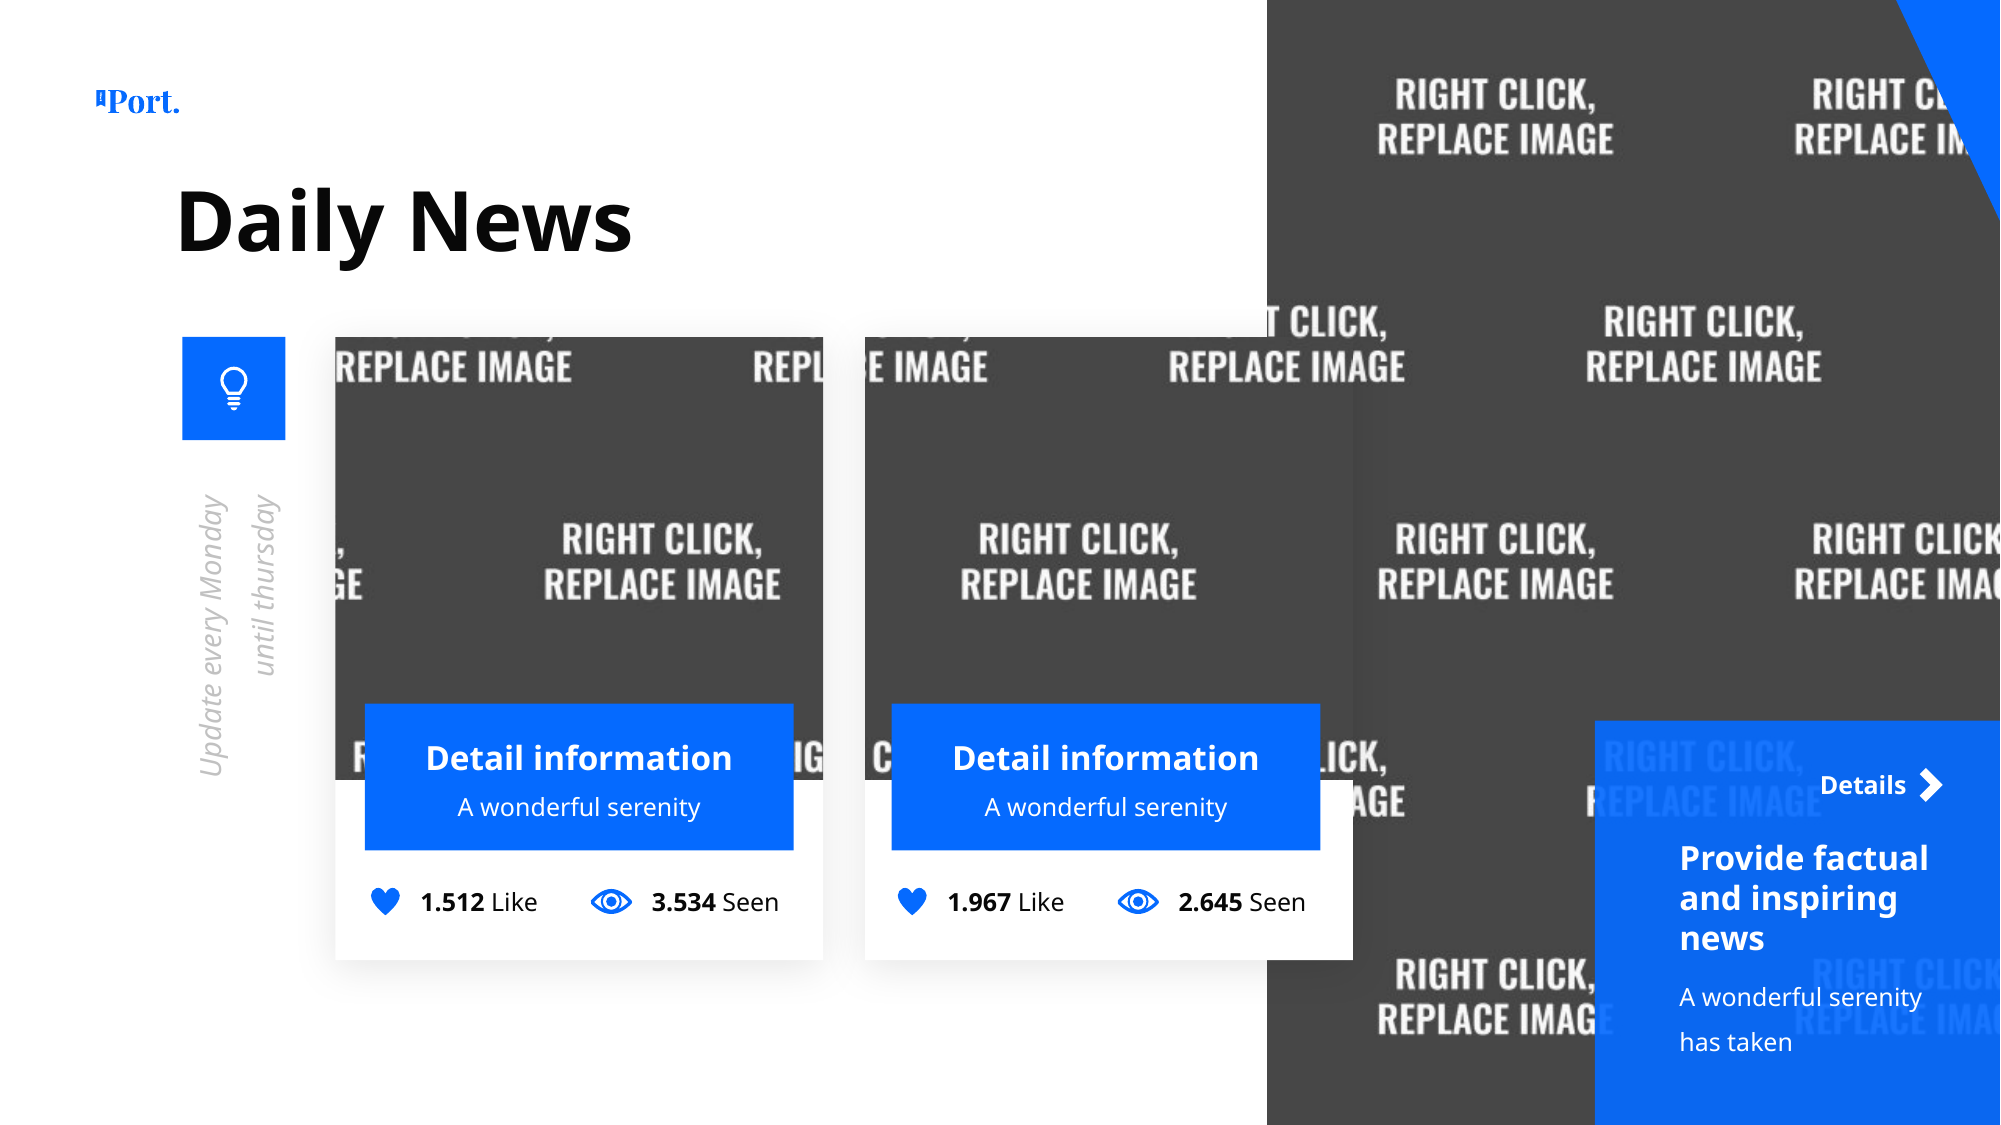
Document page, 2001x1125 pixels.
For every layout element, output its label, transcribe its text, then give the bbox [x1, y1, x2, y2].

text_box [1117, 888, 1159, 914]
text_box [364, 780, 795, 851]
text_box Update every Monday until thursday [167, 480, 287, 825]
text_box [891, 784, 1267, 851]
text_box Detail information [364, 780, 794, 784]
text_box [897, 887, 927, 916]
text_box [220, 366, 248, 411]
text_box [370, 887, 400, 916]
text_box [181, 336, 286, 441]
picture [335, 337, 824, 780]
text_box Detail information [891, 780, 1267, 784]
text_box 1.967 Like [932, 878, 1107, 924]
text_box [864, 337, 1267, 961]
text_box [334, 337, 824, 961]
text_box A wonderful serenity [384, 784, 775, 829]
text_box 2.645 Seen [1163, 878, 1267, 924]
text_box A wonderful serenity [910, 784, 1267, 829]
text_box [590, 888, 632, 914]
list Daily News [159, 151, 878, 285]
text_box 3.534 Seen [637, 878, 812, 924]
text_box 1.512 Like [405, 878, 580, 924]
picture [865, 0, 2000, 1125]
